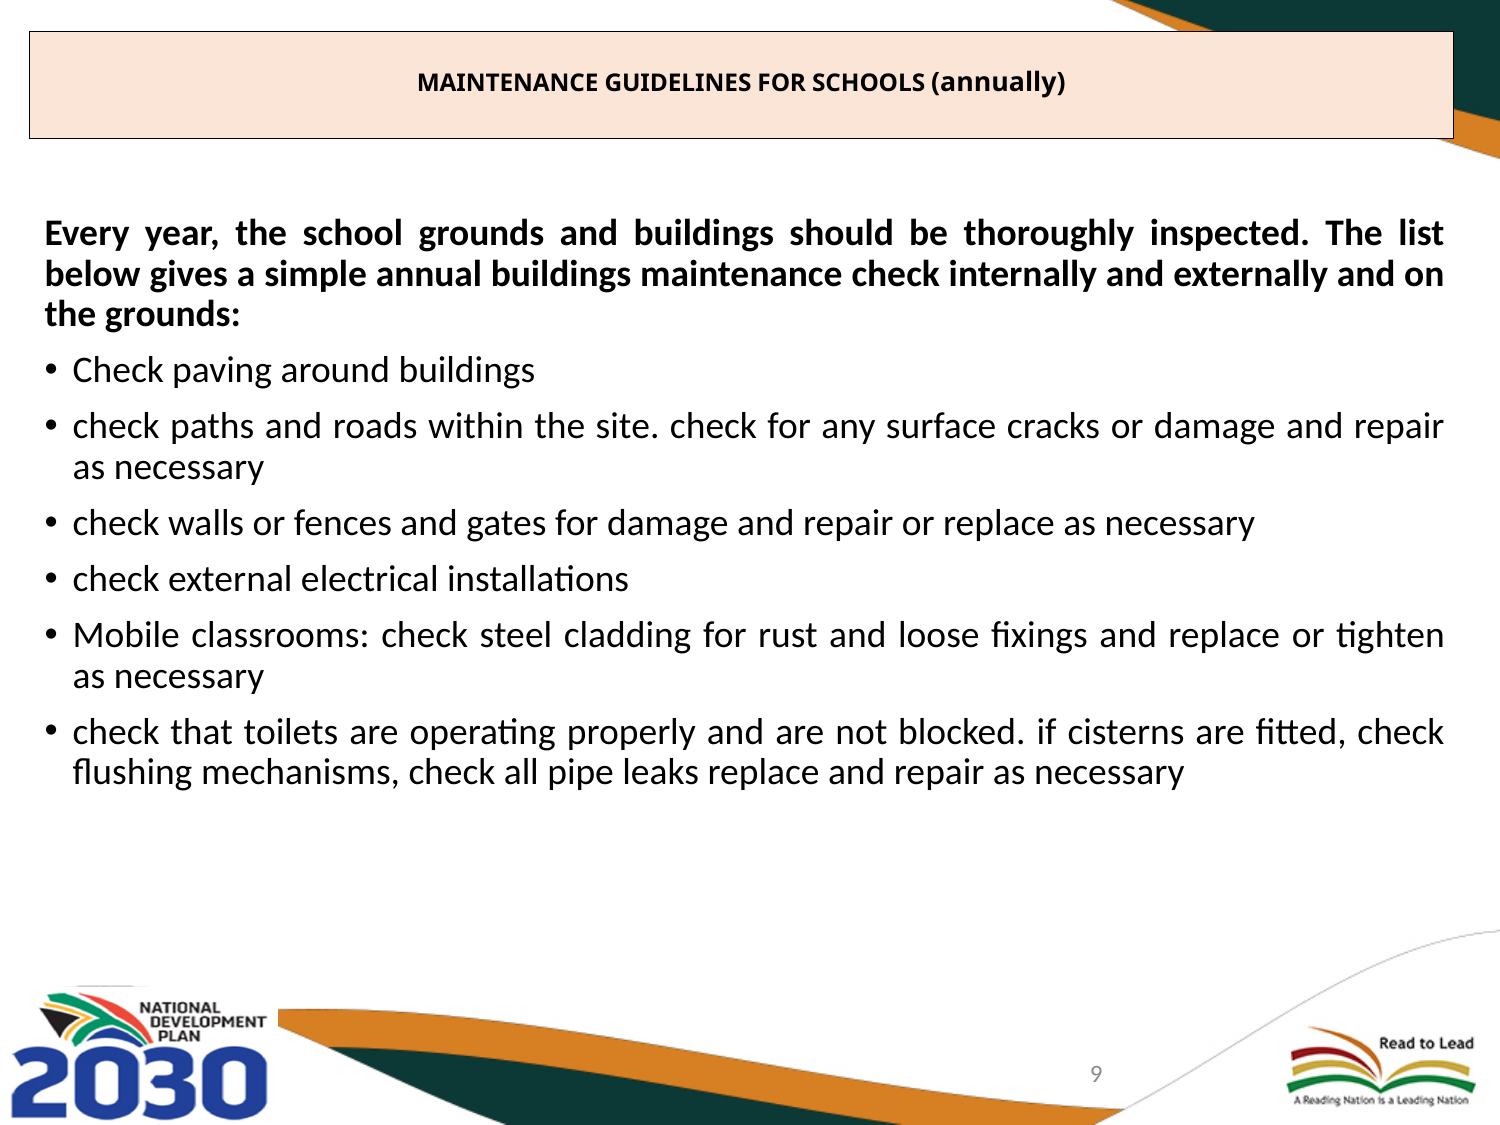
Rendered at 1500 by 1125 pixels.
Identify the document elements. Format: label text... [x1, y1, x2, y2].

slide_number 9 [1074, 1042, 1425, 1103]
text_box MAINTENANCE GUIDELINES FOR SCHOOLS (annually) [29, 31, 1454, 137]
text_box Every year, the school grounds and buildings should be thoroughly inspected. The list below gives a simple annual buildings maintenance check internally and externally and on the grounds: Check paving around buildings check paths and roads within the site. check for any surface cracks or damage and repair as necessary check walls or fences and gates for damage and repair or replace as necessary check external electrical installations Mobile classrooms: check steel cladding for rust and loose fixings and replace or tighten as necessary check that toilets are operating properly and are not blocked. if cisterns are fitted, check flushing mechanisms, check all pipe leaks replace and repair as necessary [29, 137, 1462, 953]
picture [0, 0, 1500, 1125]
